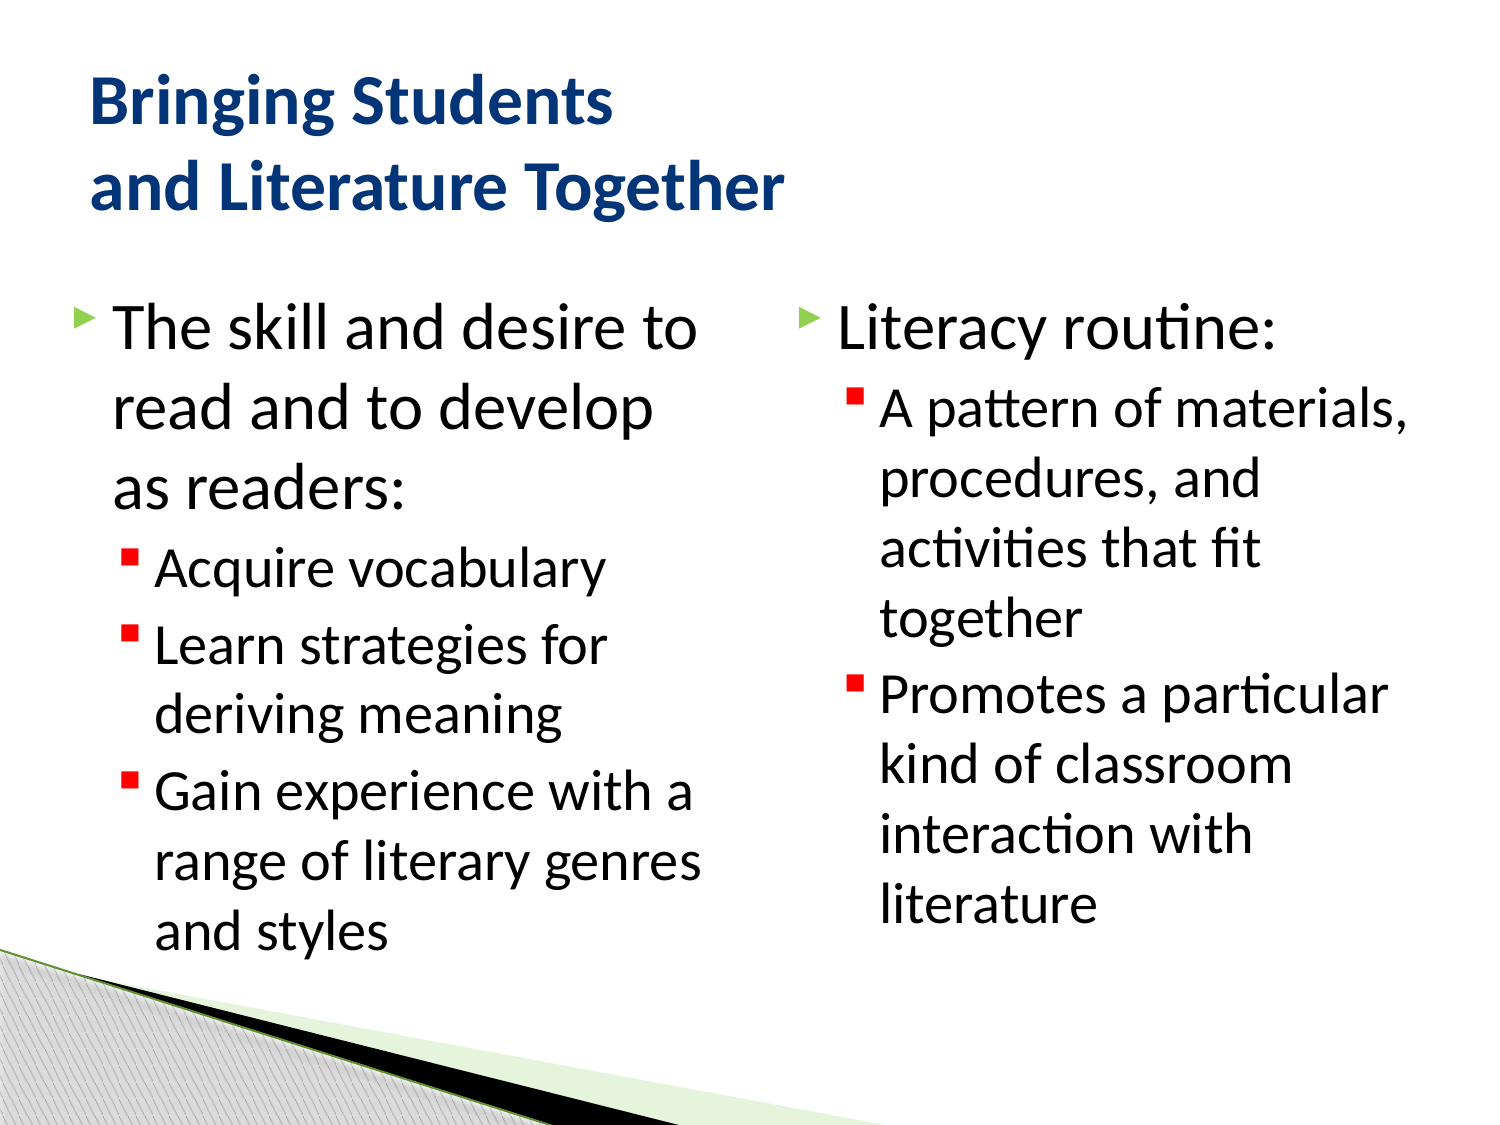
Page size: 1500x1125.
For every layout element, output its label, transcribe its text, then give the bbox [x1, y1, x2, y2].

list The skill and desire to read and to develop as readers: Acquire vocabulary Learn strategies for deriving meaning Gain experience with a range of literary genres and styles [37, 275, 738, 1050]
list Literacy routine: A pattern of materials, procedures, and activities that fit together Promotes a particular kind of classroom interaction with literature [762, 275, 1463, 1095]
title Bringing Students and Literature Together [75, 45, 1425, 233]
